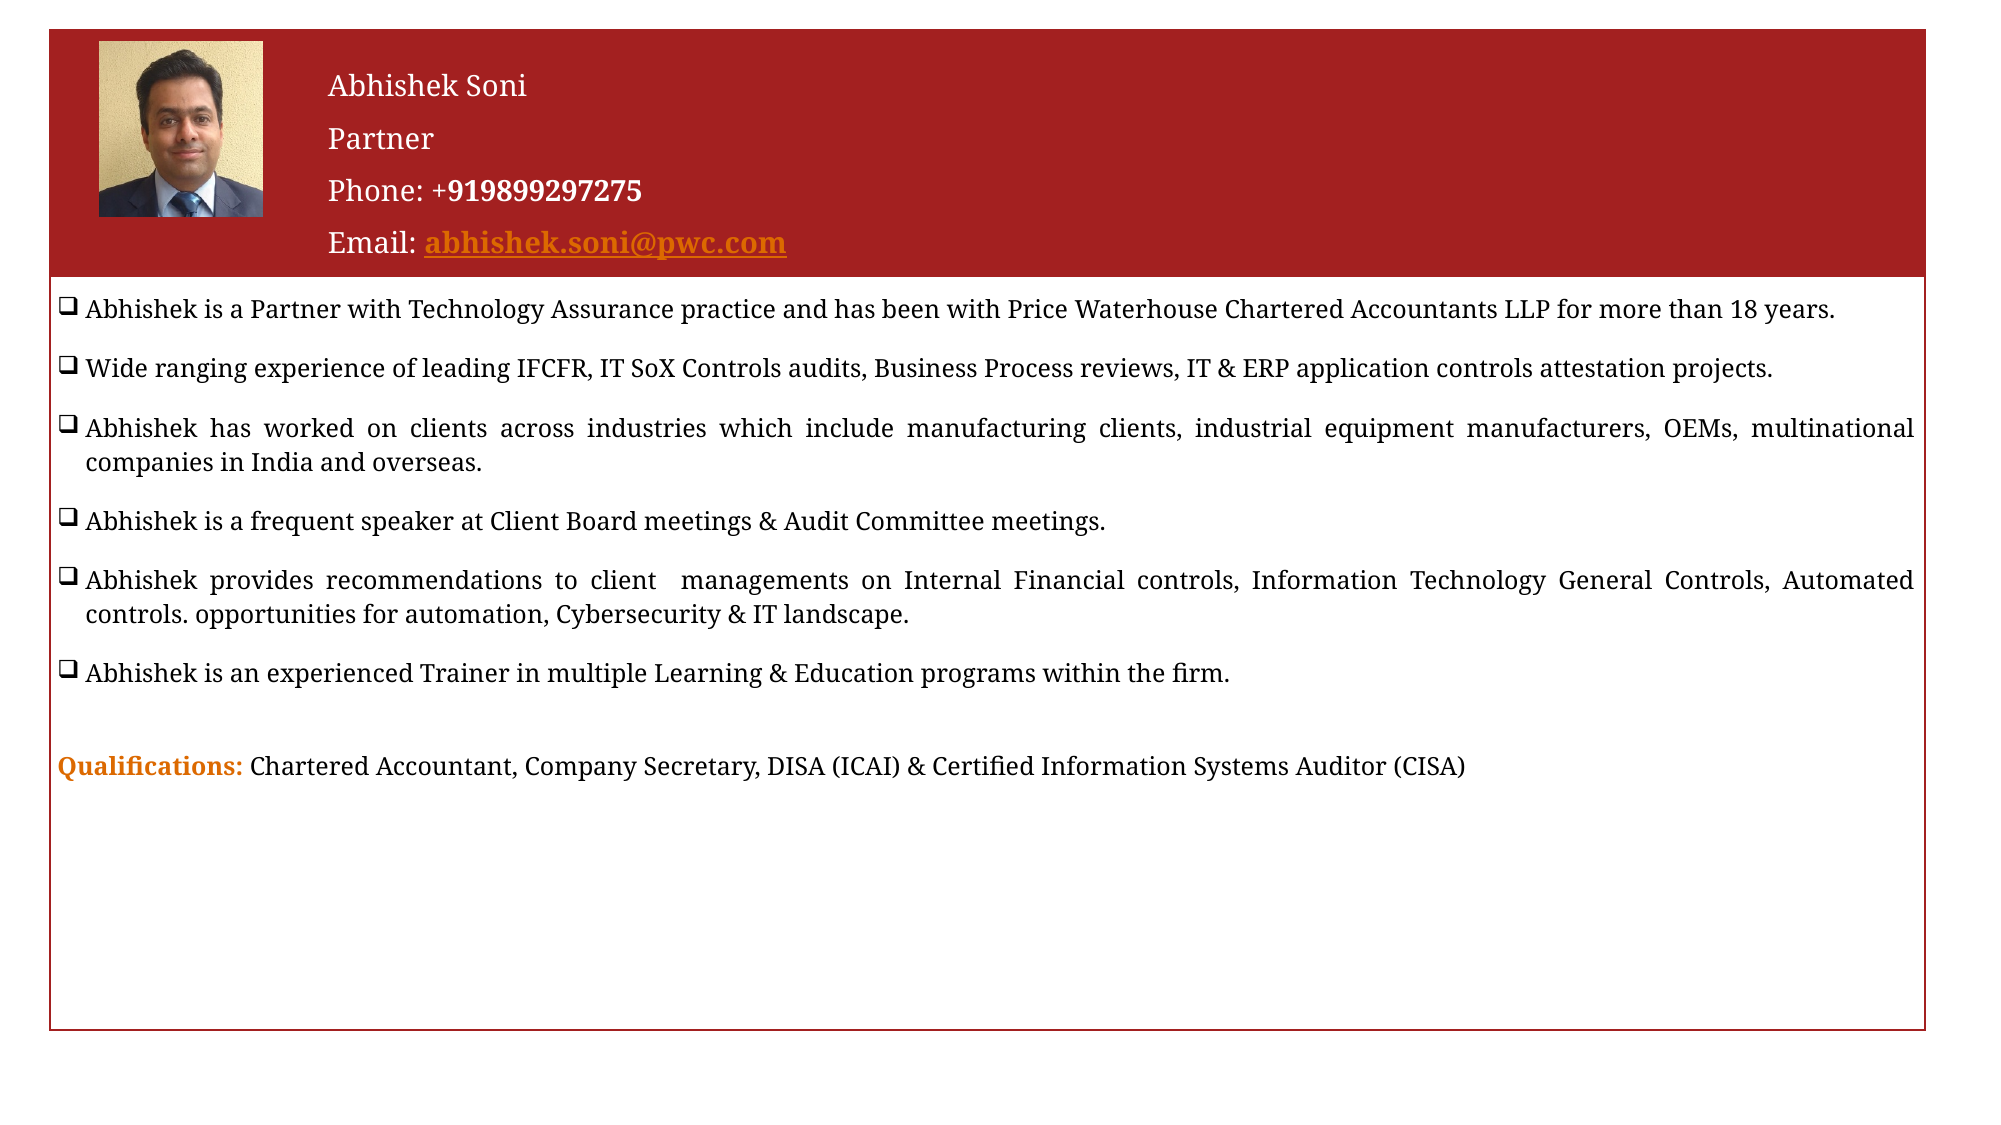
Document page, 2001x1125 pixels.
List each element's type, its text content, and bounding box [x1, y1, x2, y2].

table_header Abhishek Soni Partner Phone: +919899297275 Email: abhishek.soni@pwc.com [321, 31, 1924, 277]
picture [99, 41, 263, 217]
table_header [51, 31, 321, 277]
table_cell Abhishek is a Partner with Technology Assurance practice and has been with Price Waterhouse Chartered Accountants LLP for more than 18 years. Wide ranging experience of leading IFCFR, IT SoX Controls audits, Business Process reviews, IT & ERP application controls attestation projects. Abhishek has worked on clients across industries which include manufacturing clients, industrial equipment manufacturers, OEMs, multinational companies in India and overseas. Abhishek is a frequent speaker at Client Board meetings & Audit Committee meetings. Abhishek provides recommendations to client managements on Internal Financial controls, Information Technology General Controls, Automated controls. opportunities for automation, Cybersecurity & IT landscape. Abhishek is an experienced Trainer in multiple Learning & Education programs within the firm. Qualifications: Chartered Accountant, Company Secretary, DISA (ICAI) & Certified Information Systems Auditor (CISA) [51, 277, 1924, 1029]
